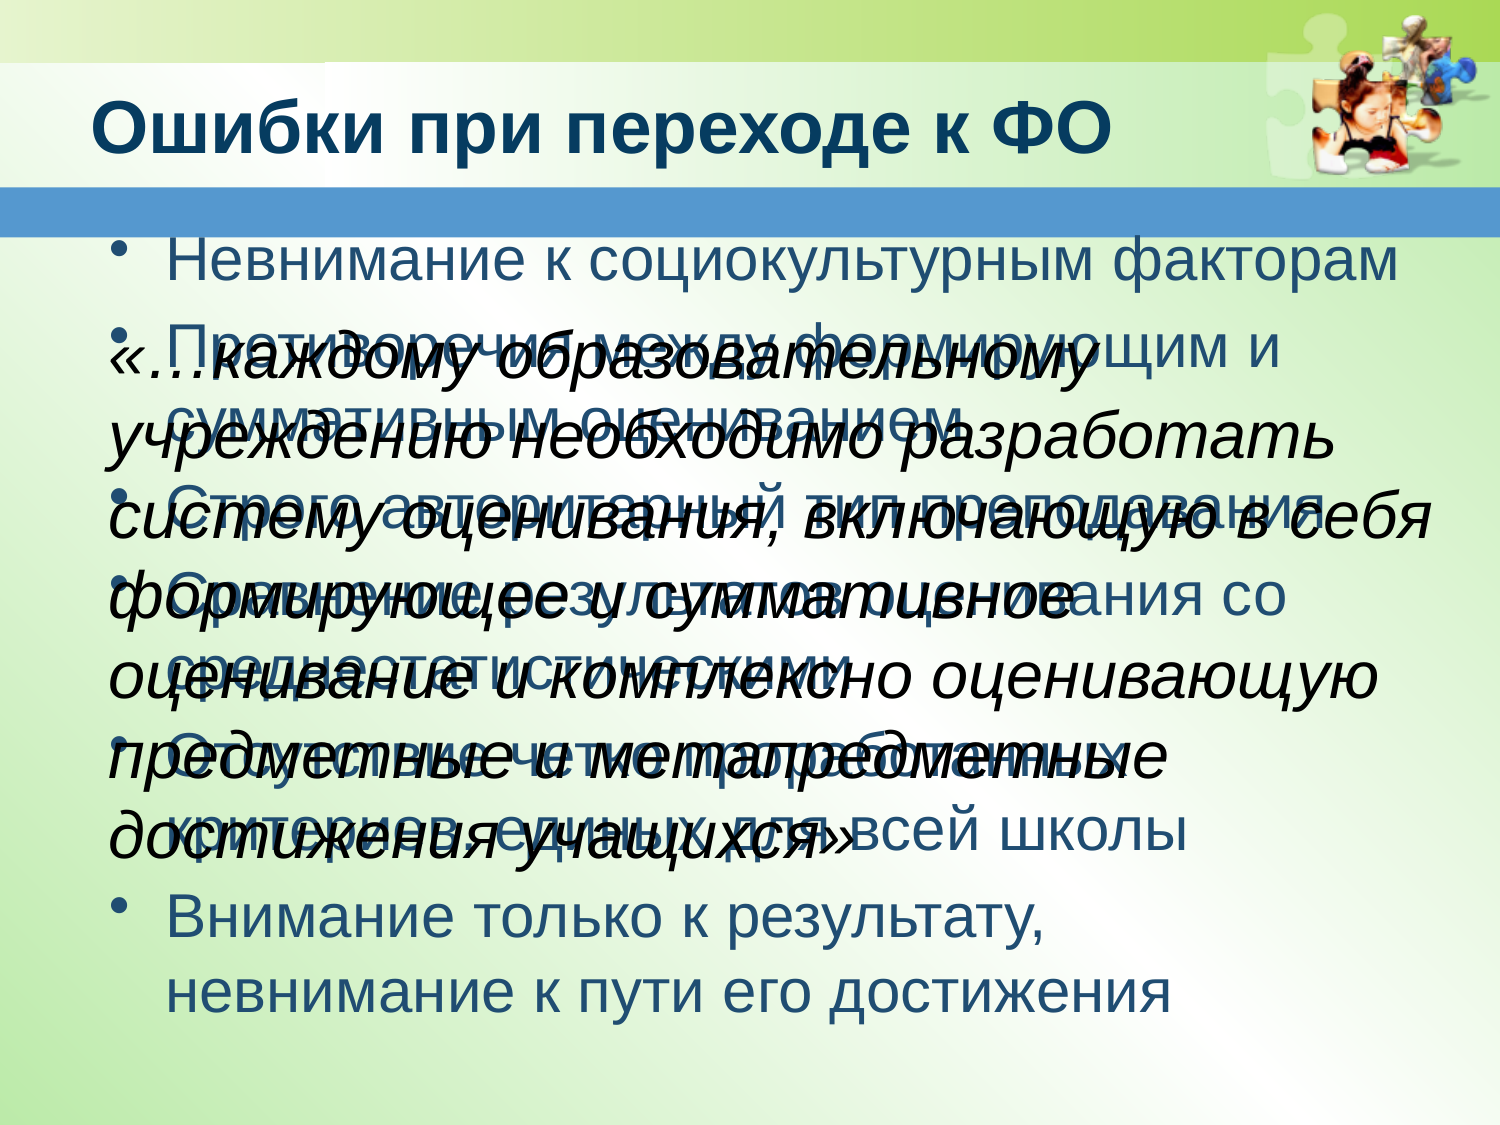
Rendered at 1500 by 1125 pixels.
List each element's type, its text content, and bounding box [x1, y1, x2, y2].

title Ошибки при переходе к ФО [74, 62, 1426, 186]
picture [1265, 12, 1493, 185]
list Невнимание к социокультурным факторам Противоречия между формирующим и суммативным оцениванием Строго авторитарный тип преподавания Сравнение результатов оценивания со среднестатистическими Отсутствие четко проработанных критериев, единых для всей школы Внимание только к результату, невнимание к пути его достижения [93, 880, 1426, 1043]
list Невнимание к социокультурным факторам Противоречия между формирующим и суммативным оцениванием Строго авторитарный тип преподавания Сравнение результатов оценивания со среднестатистическими Отсутствие четко проработанных критериев, единых для всей школы Внимание только к результату, невнимание к пути его достижения [93, 210, 1426, 304]
text_box «…каждому образовательному учреждению необходимо разработать систему оценивания, включающую в себя формирующее и суммативное оценивание и комплексно оценивающую предметные и метапредметные достижения учащихся» [93, 304, 1454, 880]
